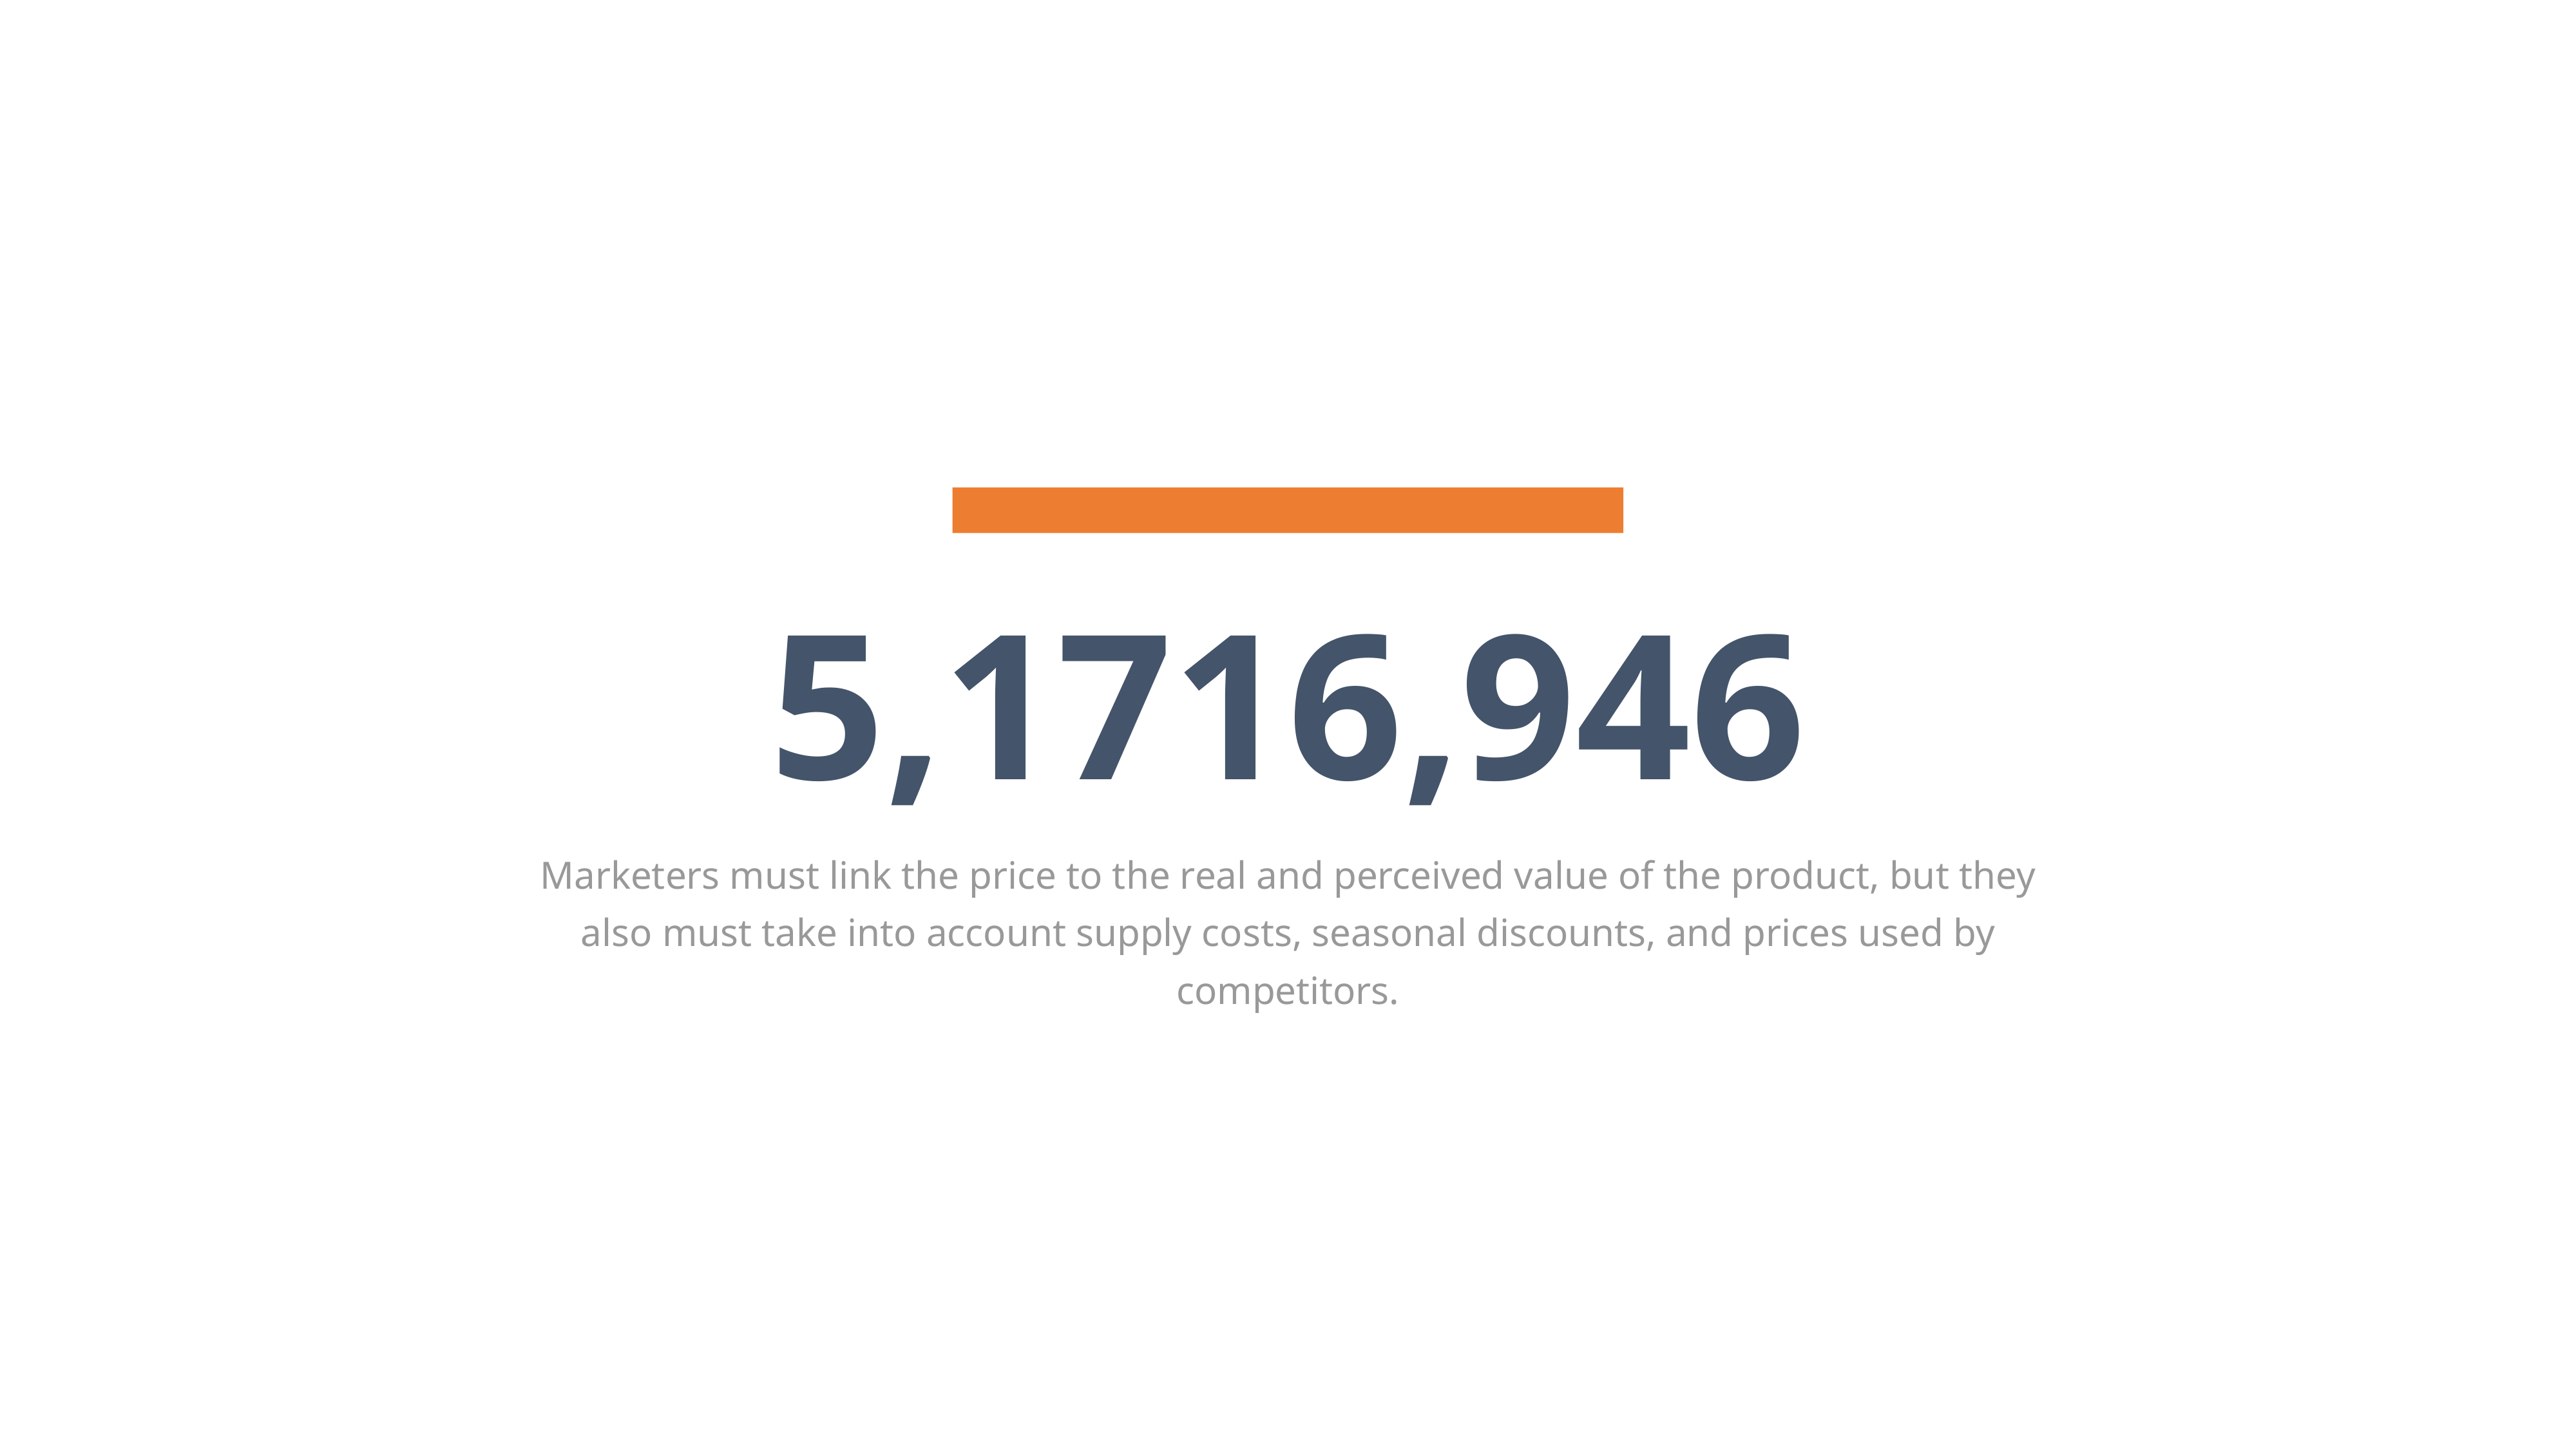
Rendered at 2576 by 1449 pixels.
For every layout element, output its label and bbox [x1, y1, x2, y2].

text_box [495, 487, 2081, 961]
